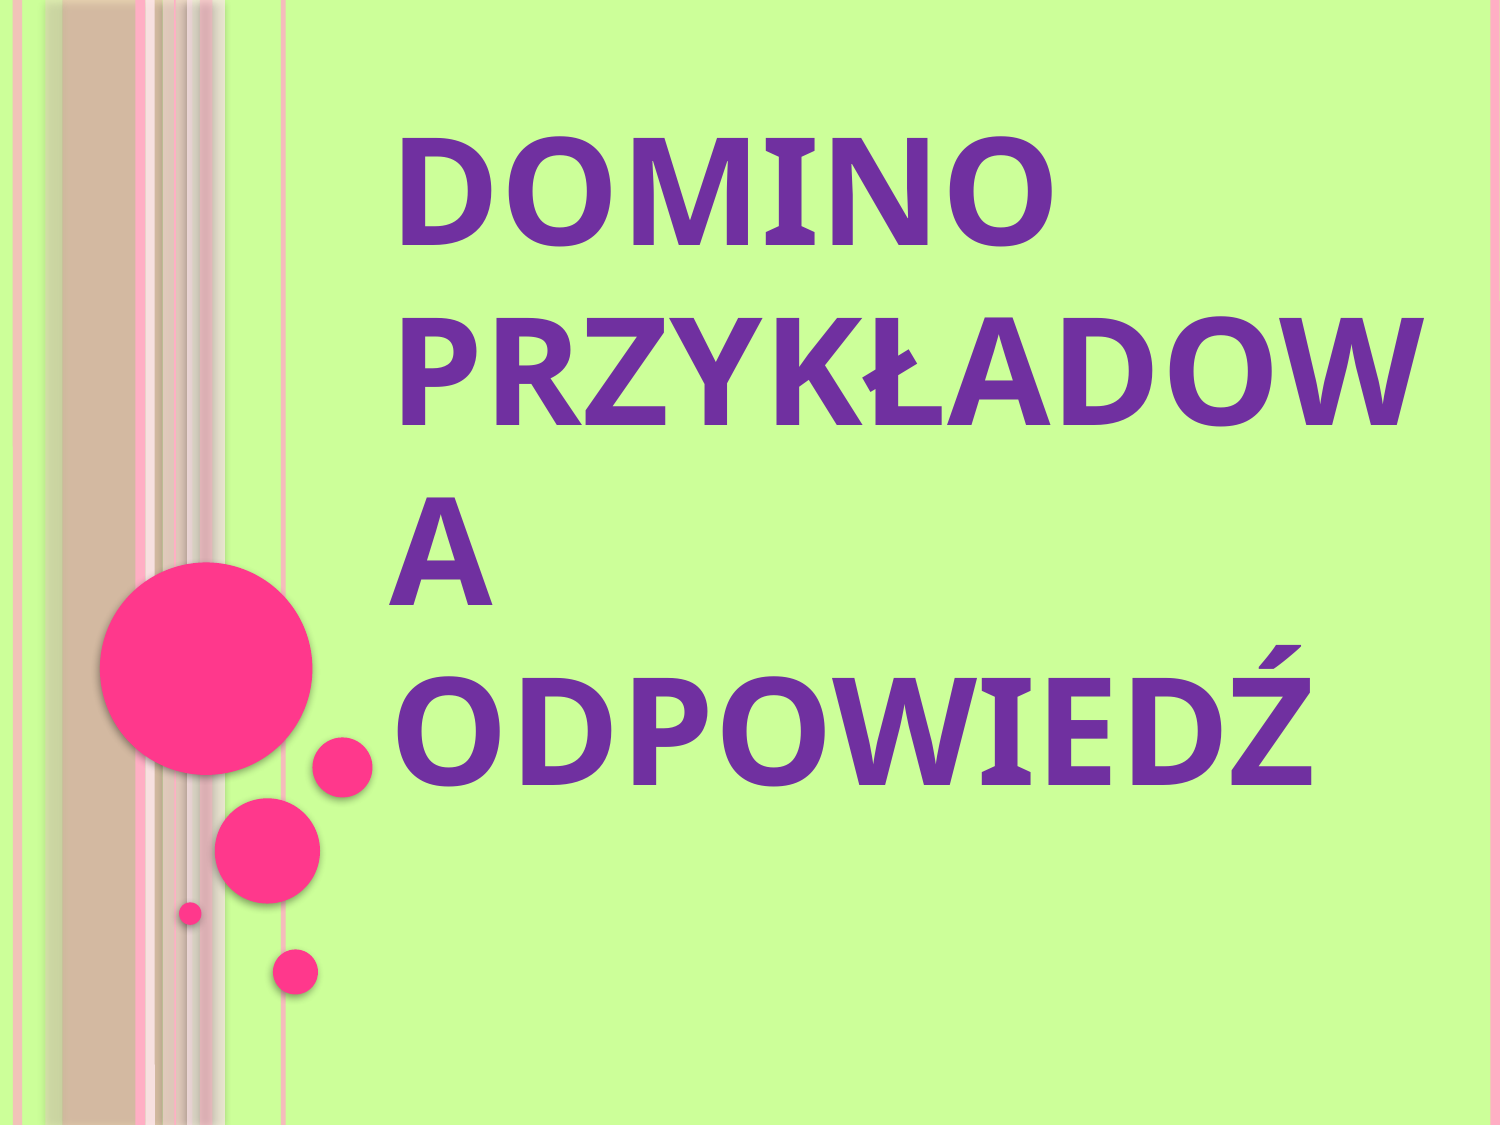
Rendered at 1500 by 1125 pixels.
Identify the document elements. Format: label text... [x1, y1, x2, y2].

title Domino przykładowa odpowiedź [375, 512, 1471, 824]
